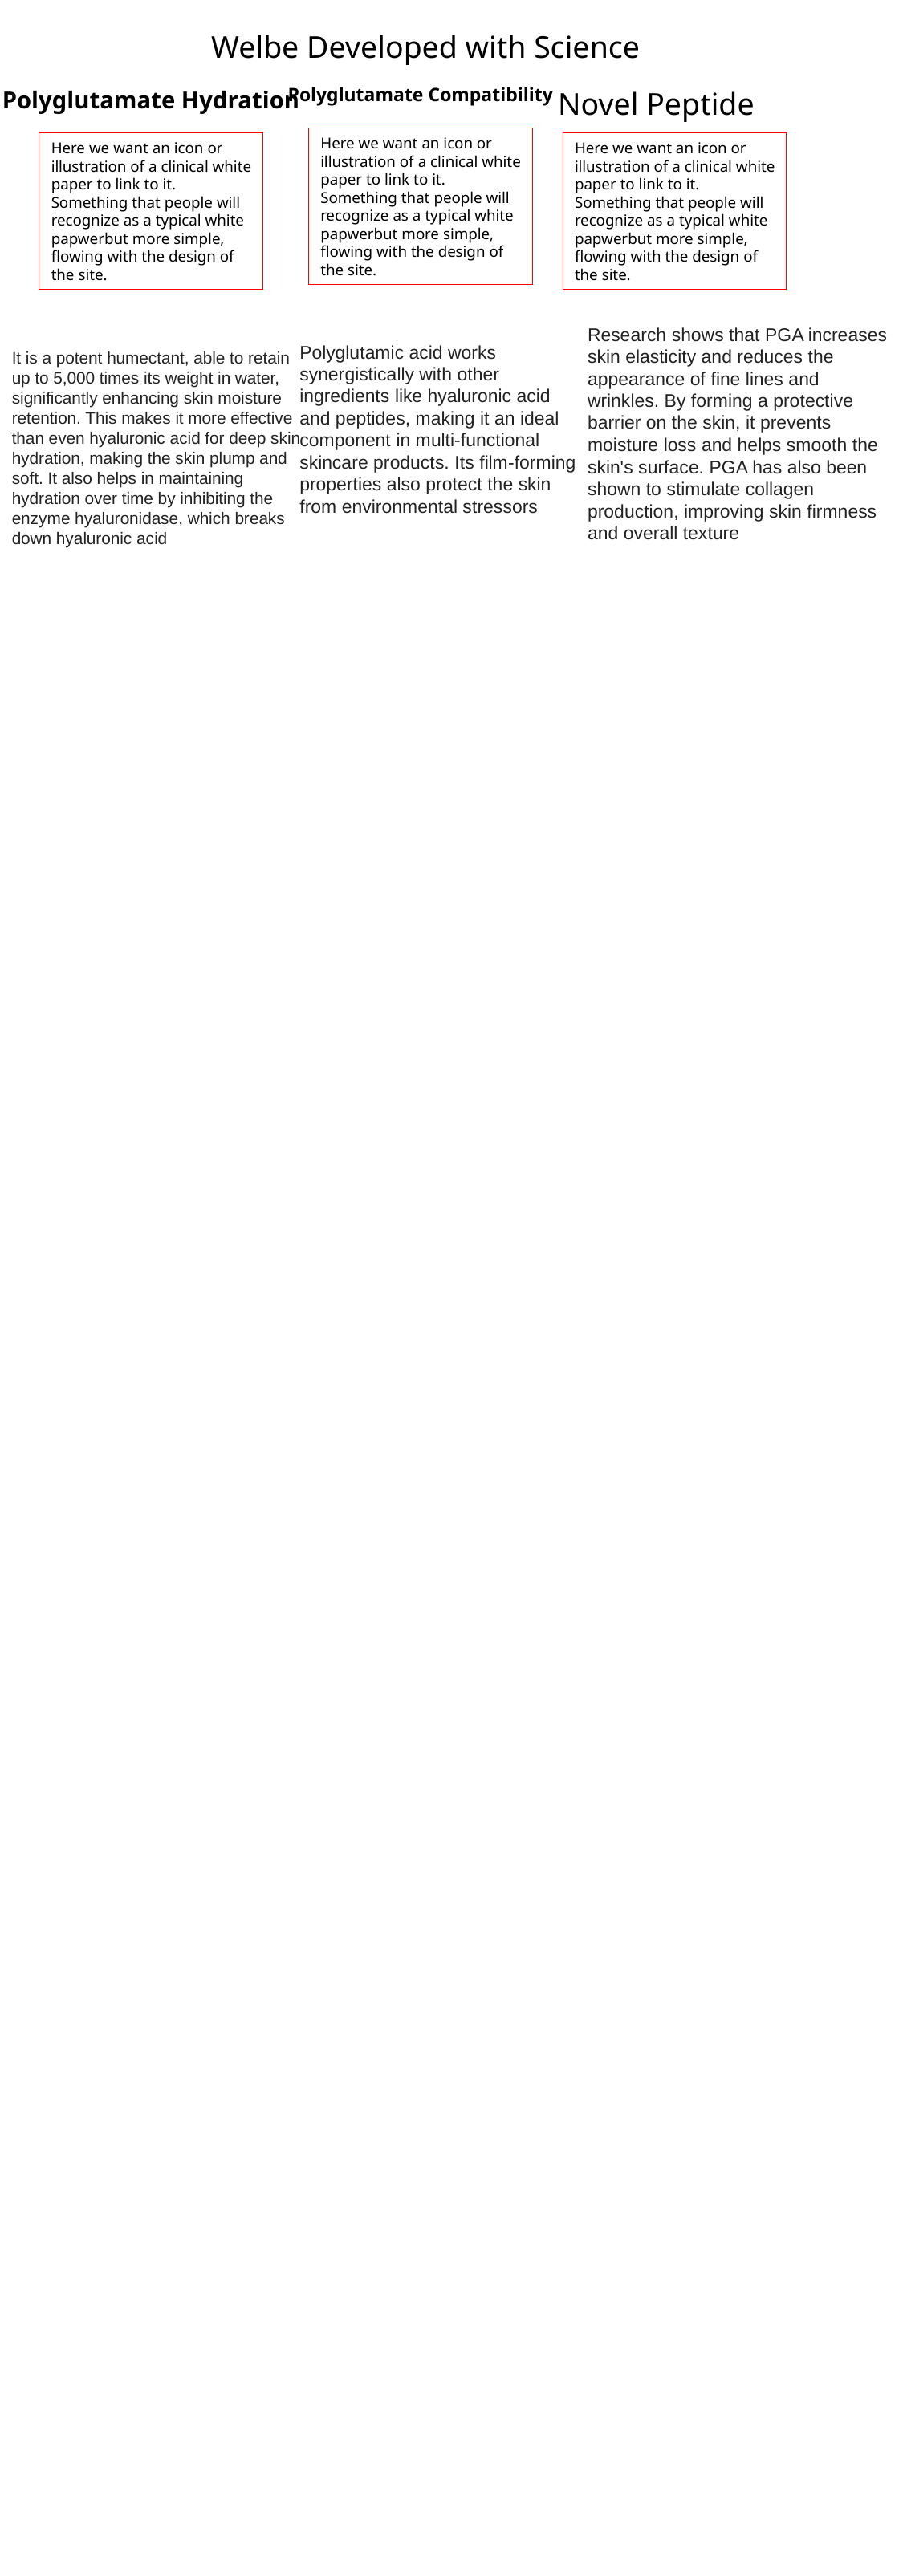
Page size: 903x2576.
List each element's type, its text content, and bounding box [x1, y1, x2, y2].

text_box Polyglutamate Hydration [0, 79, 312, 120]
text_box Welbe Developed with Science [199, 22, 653, 71]
text_box Here we want an icon or illustration of a clinical white paper to link to it. Something that people will recognize as a typical white papwerbut more simple, flowing with the design of the site. [308, 128, 533, 285]
text_box Here we want an icon or illustration of a clinical white paper to link to it. Something that people will recognize as a typical white papwerbut more simple, flowing with the design of the site. [563, 132, 787, 290]
text_box Research shows that PGA increases skin elasticity and reduces the appearance of fine lines and wrinkles. By forming a protective barrier on the skin, it prevents moisture loss and helps smooth the skin's surface. PGA has also been shown to stimulate collagen production, improving skin firmness and overall texture [576, 316, 903, 622]
text_box Polyglutamate Compatibility [275, 77, 566, 112]
text_box Polyglutamic acid works synergistically with other ingredients like hyaluronic acid and peptides, making it an ideal component in multi-functional skincare products. Its film-forming properties also protect the skin from environmental stressors [287, 334, 576, 523]
text_box Here we want an icon or illustration of a clinical white paper to link to it. Something that people will recognize as a typical white papwerbut more simple, flowing with the design of the site. [39, 132, 263, 290]
text_box It is a potent humectant, able to retain up to 5,000 times its weight in water, significantly enhancing skin moisture retention. This makes it more effective than even hyaluronic acid for deep skin hydration, making the skin plump and soft. It also helps in maintaining hydration over time by inhibiting the enzyme hyaluronidase, which breaks down hyaluronic acid [0, 341, 319, 554]
text_box Novel Peptide [546, 79, 767, 127]
